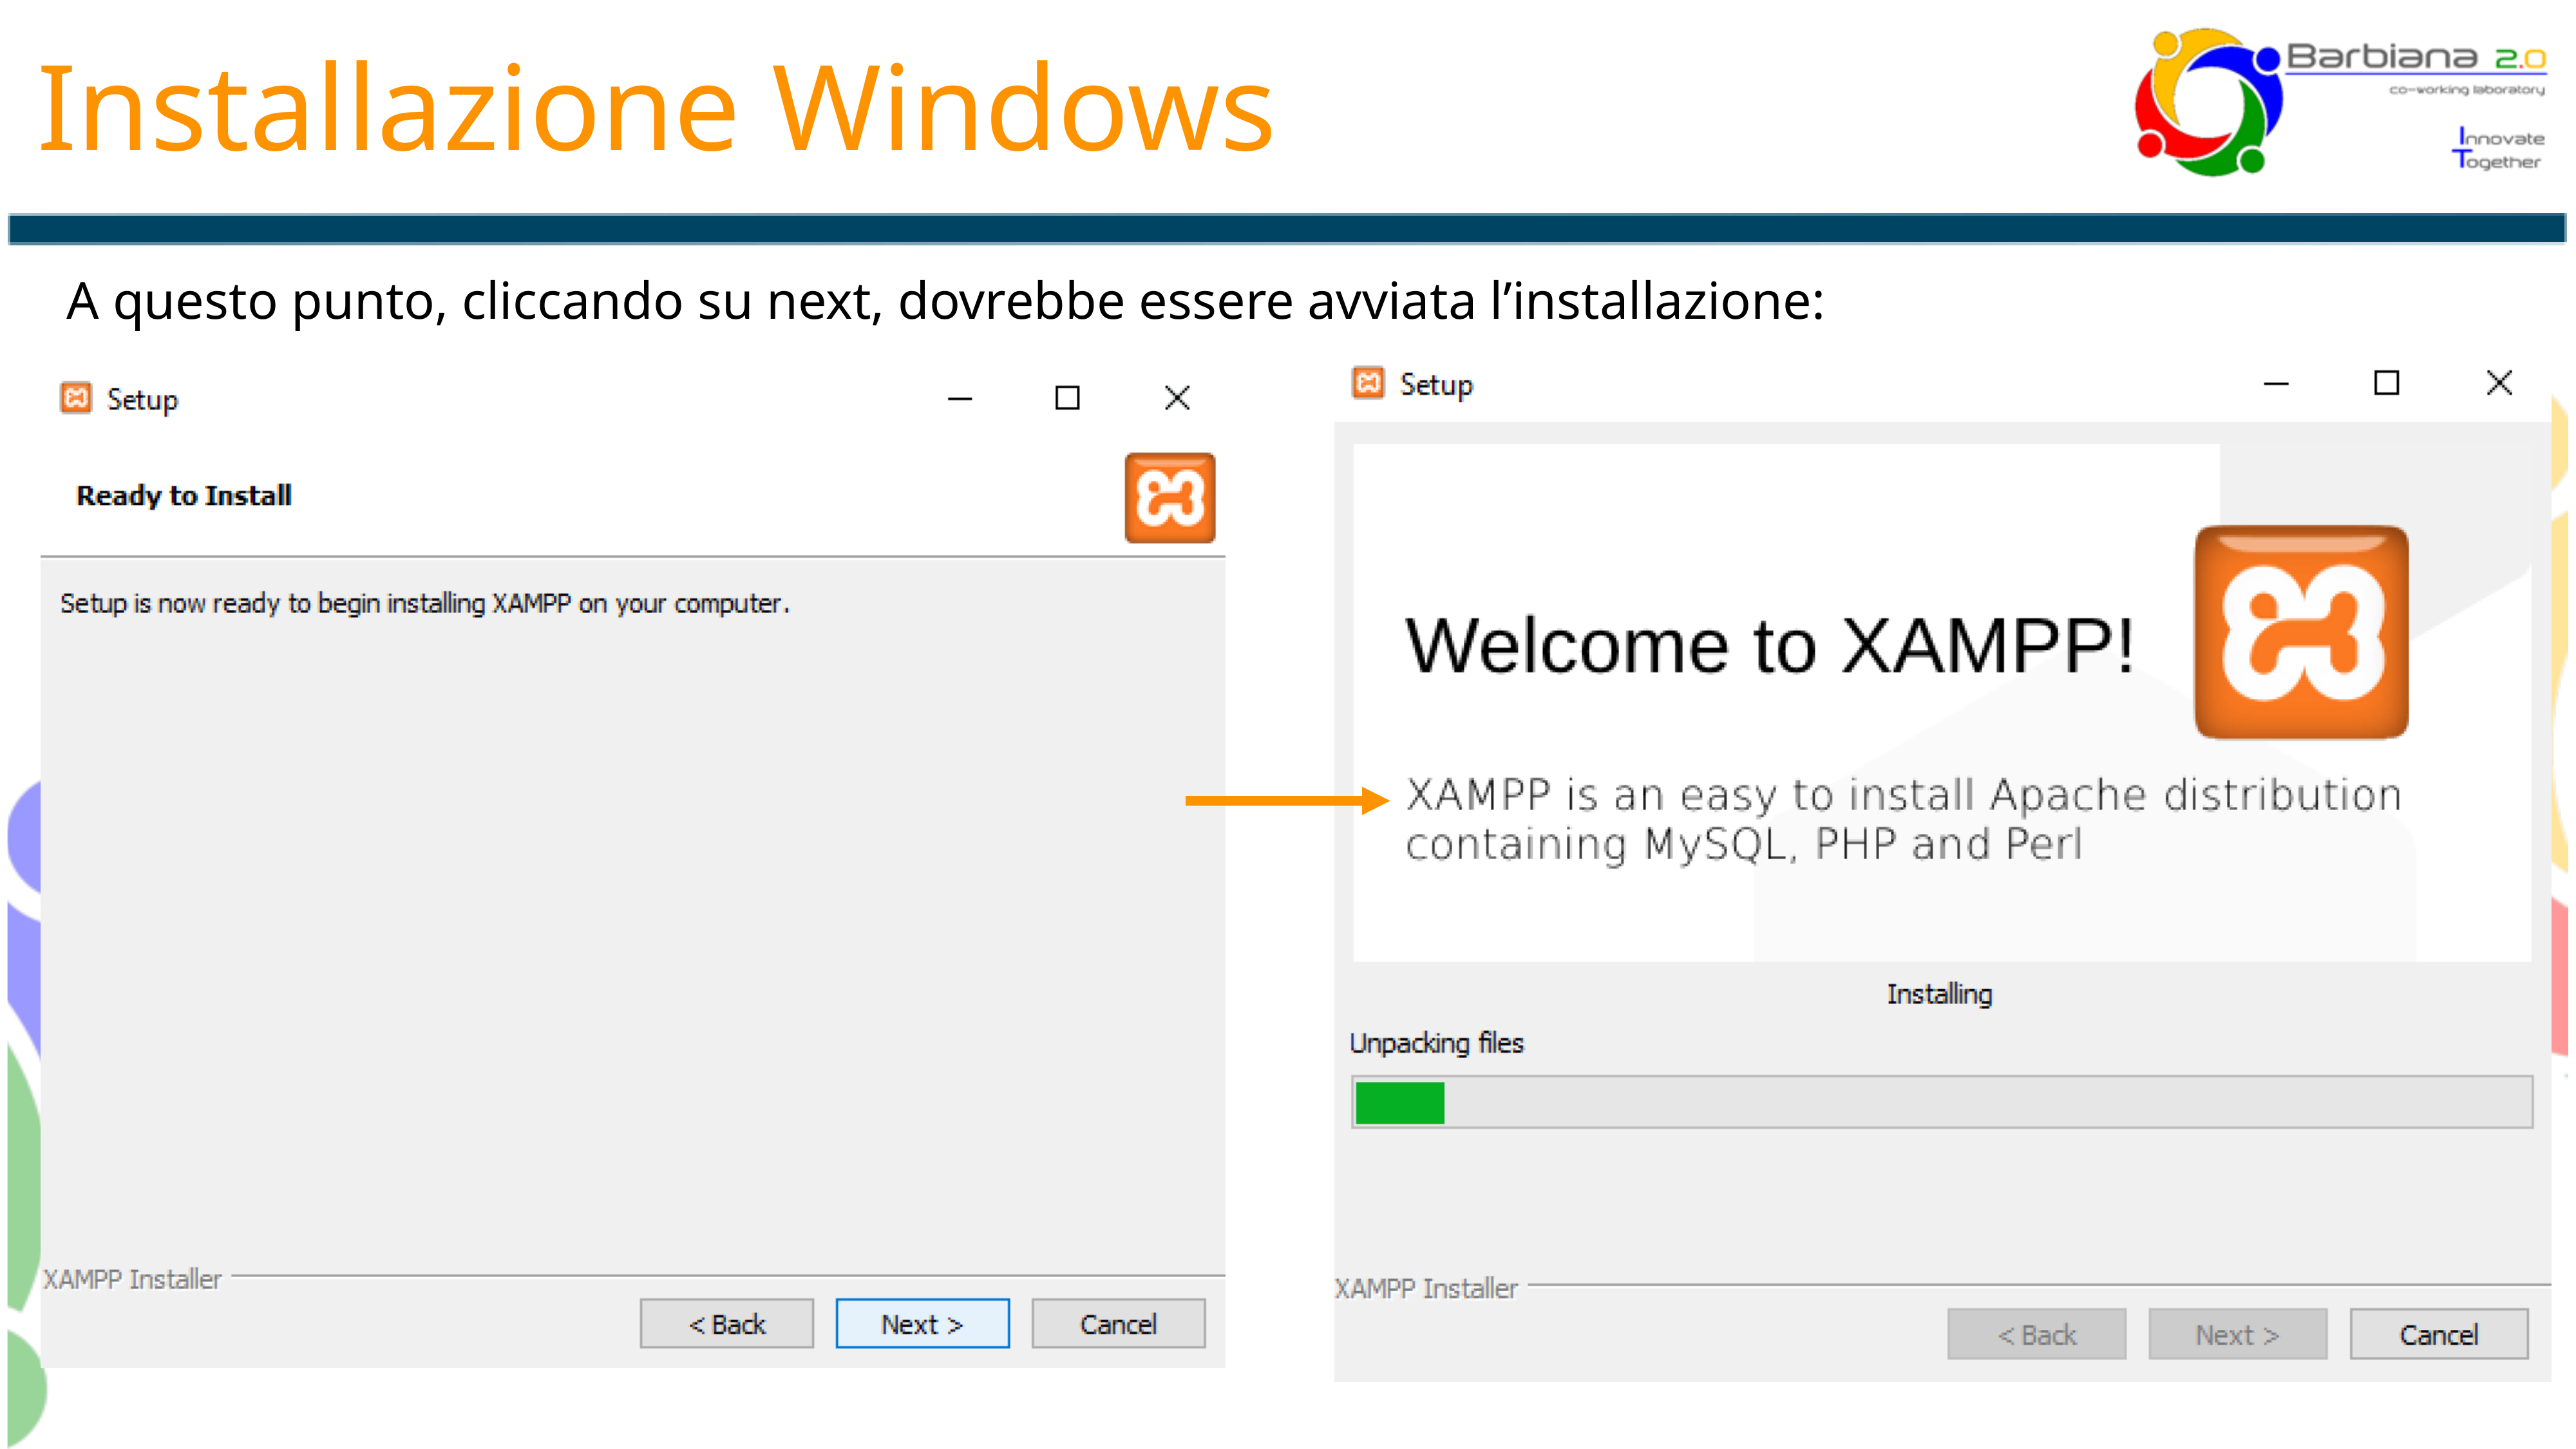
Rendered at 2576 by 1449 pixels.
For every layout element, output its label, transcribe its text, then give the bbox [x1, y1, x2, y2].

picture [2121, 9, 2568, 196]
title Installazione Windows [31, 25, 2111, 180]
picture [7, 365, 1226, 1449]
text_box A questo punto, cliccando su next, dovrebbe essere avviata l’installazione: [61, 263, 2392, 335]
picture [8, 213, 2576, 245]
picture [1334, 351, 2568, 1382]
